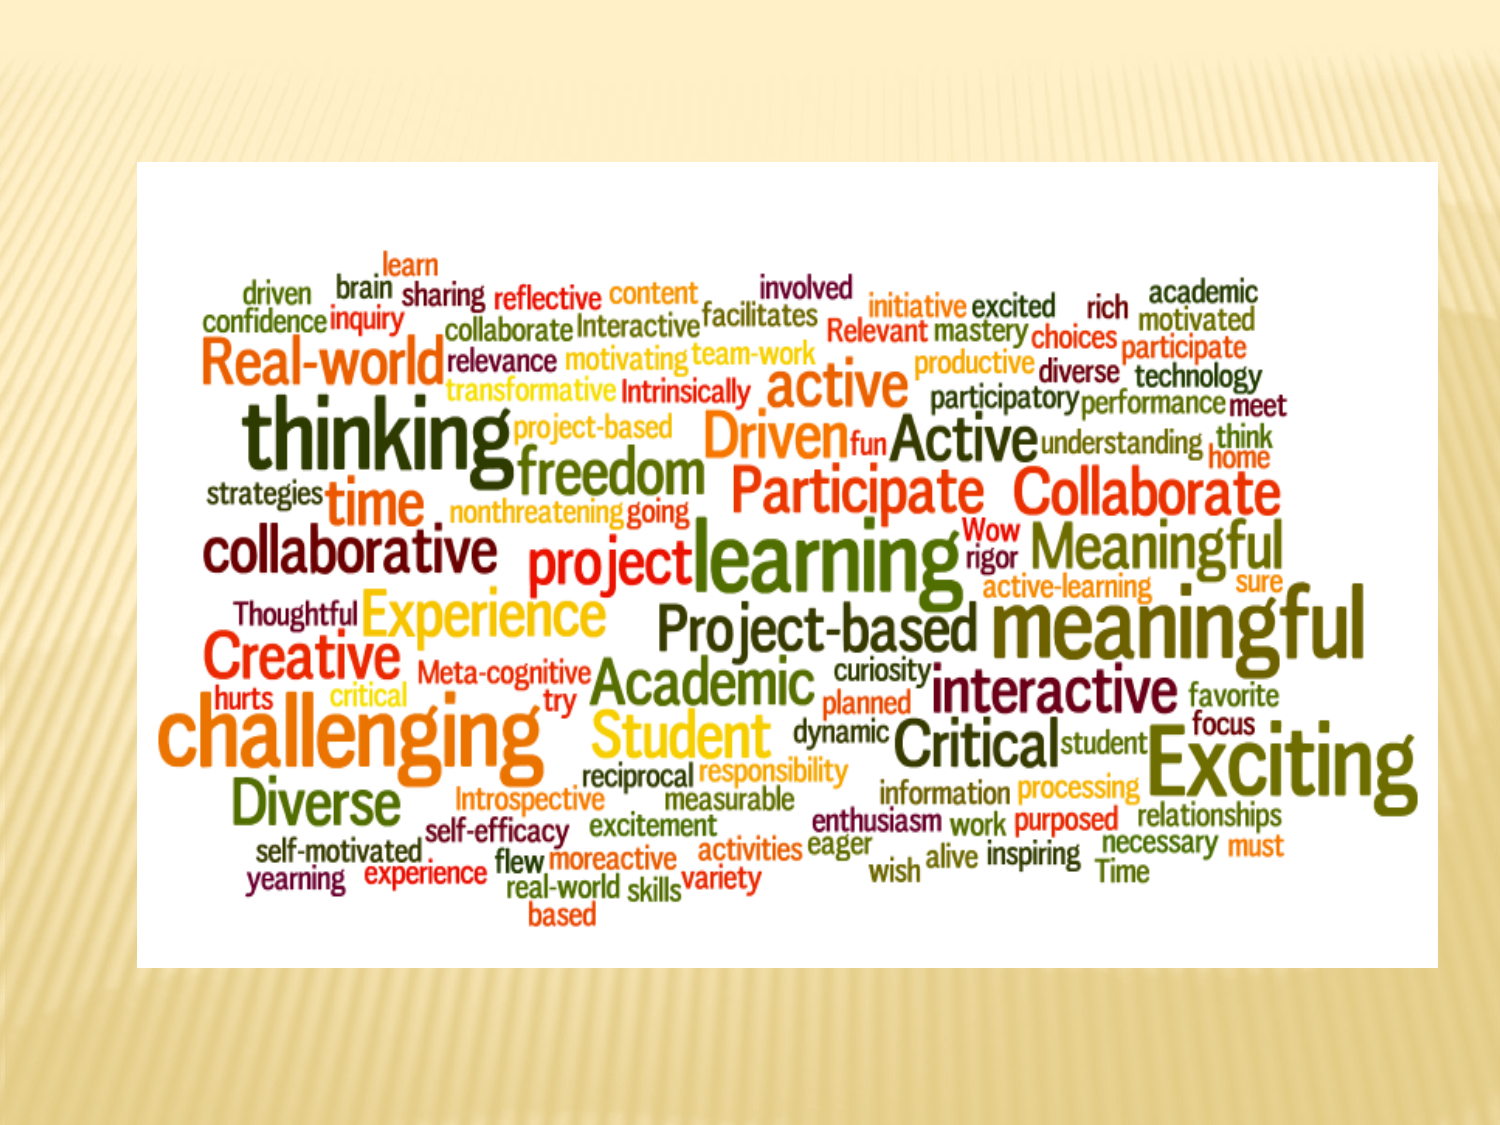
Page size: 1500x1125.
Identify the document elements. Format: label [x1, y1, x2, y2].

picture [137, 162, 1438, 968]
